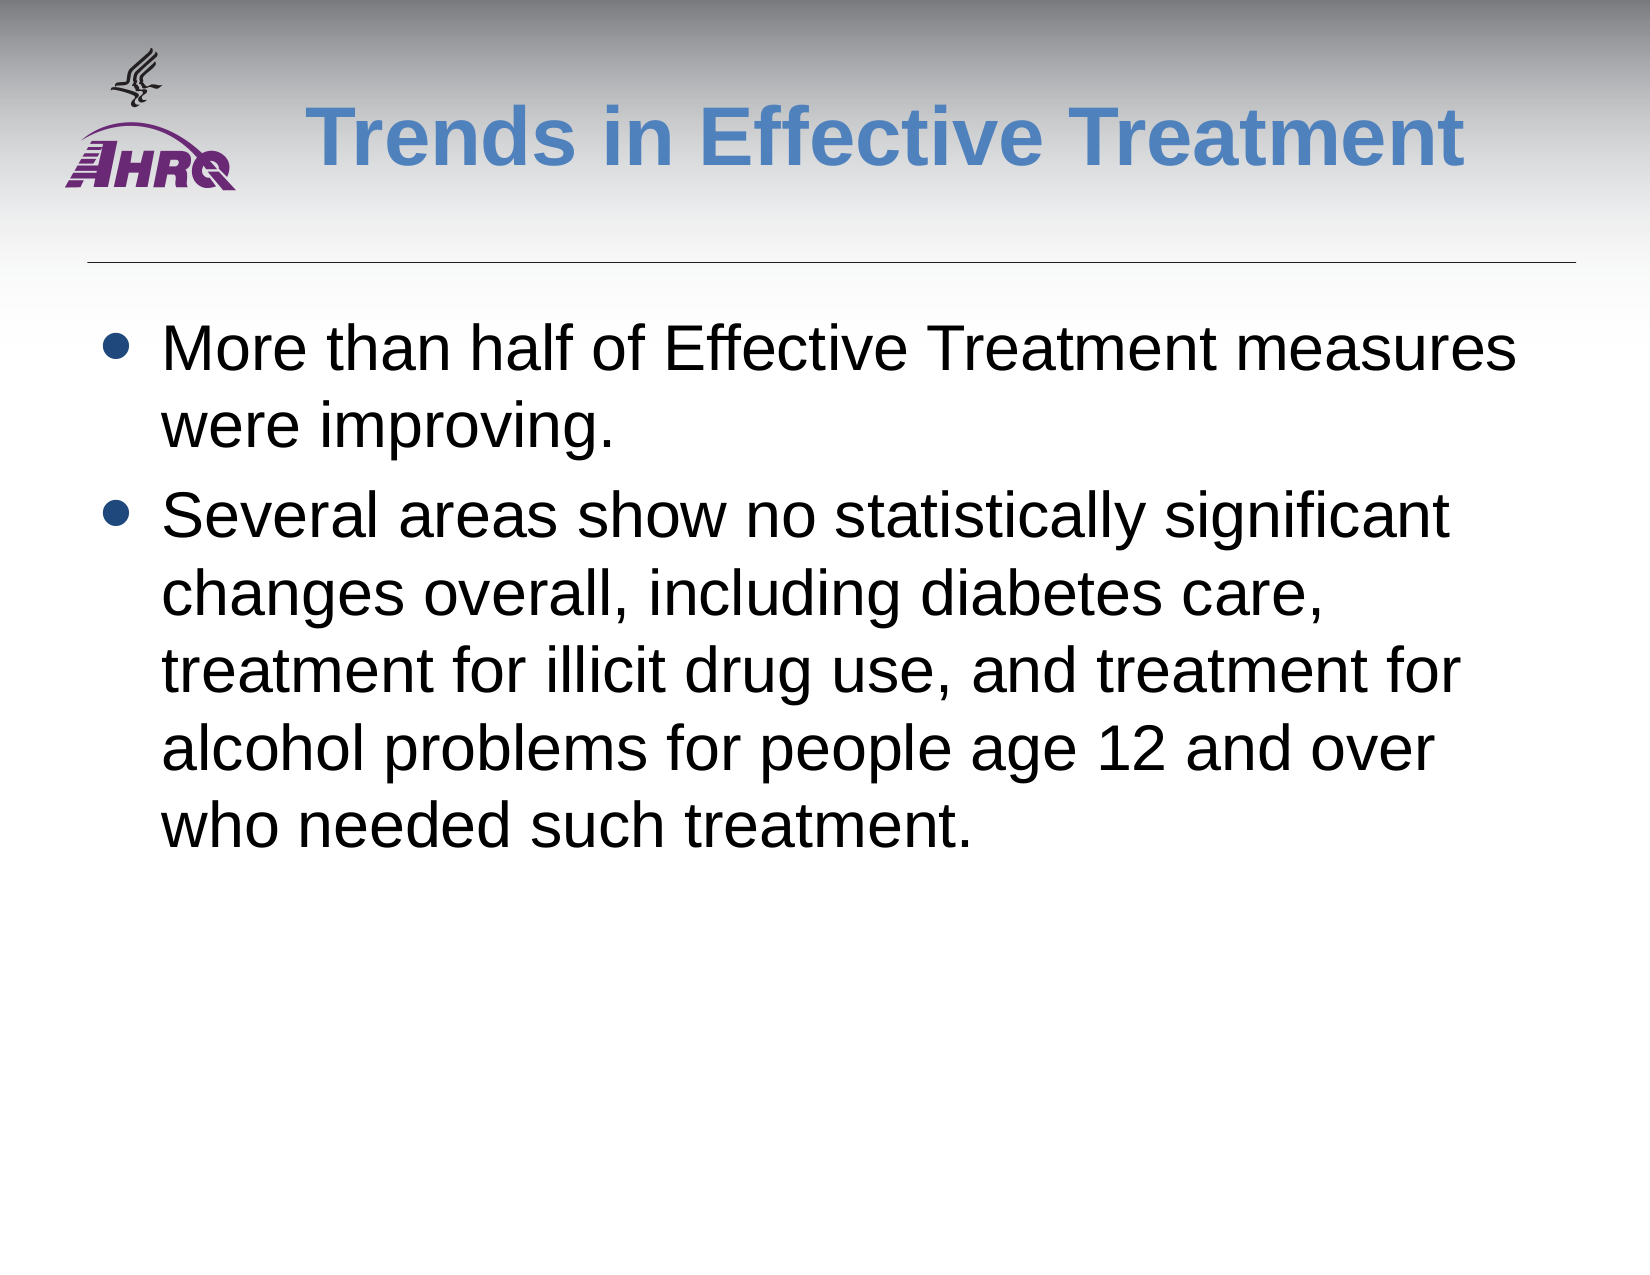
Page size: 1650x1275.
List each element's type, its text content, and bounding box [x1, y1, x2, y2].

picture [0, 0, 1650, 1275]
list More than half of Effective Treatment measures were improving. Several areas show no statistically significant changes overall, including diabetes care, treatment for illicit drug use, and treatment for alcohol problems for people age 12 and over who needed such treatment. [82, 297, 1568, 1139]
title Trends in Effective Treatment [288, 51, 1568, 213]
